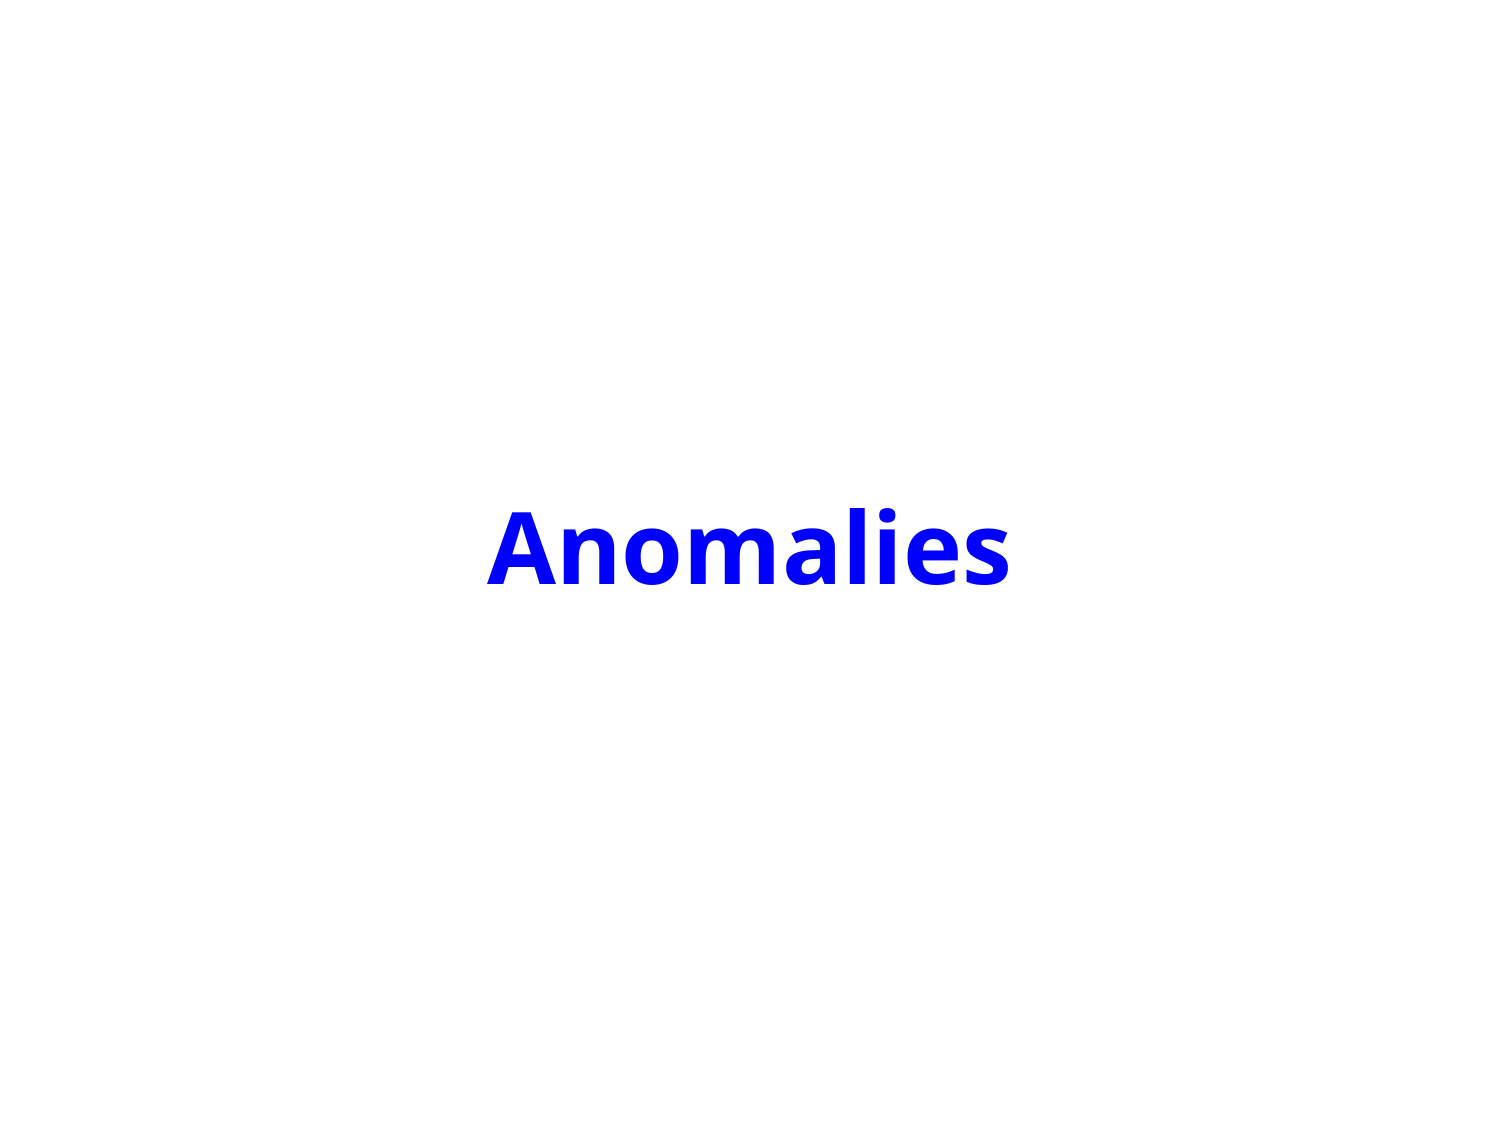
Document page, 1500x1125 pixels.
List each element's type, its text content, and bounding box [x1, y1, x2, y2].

list Anomalies [75, 12, 1425, 1078]
